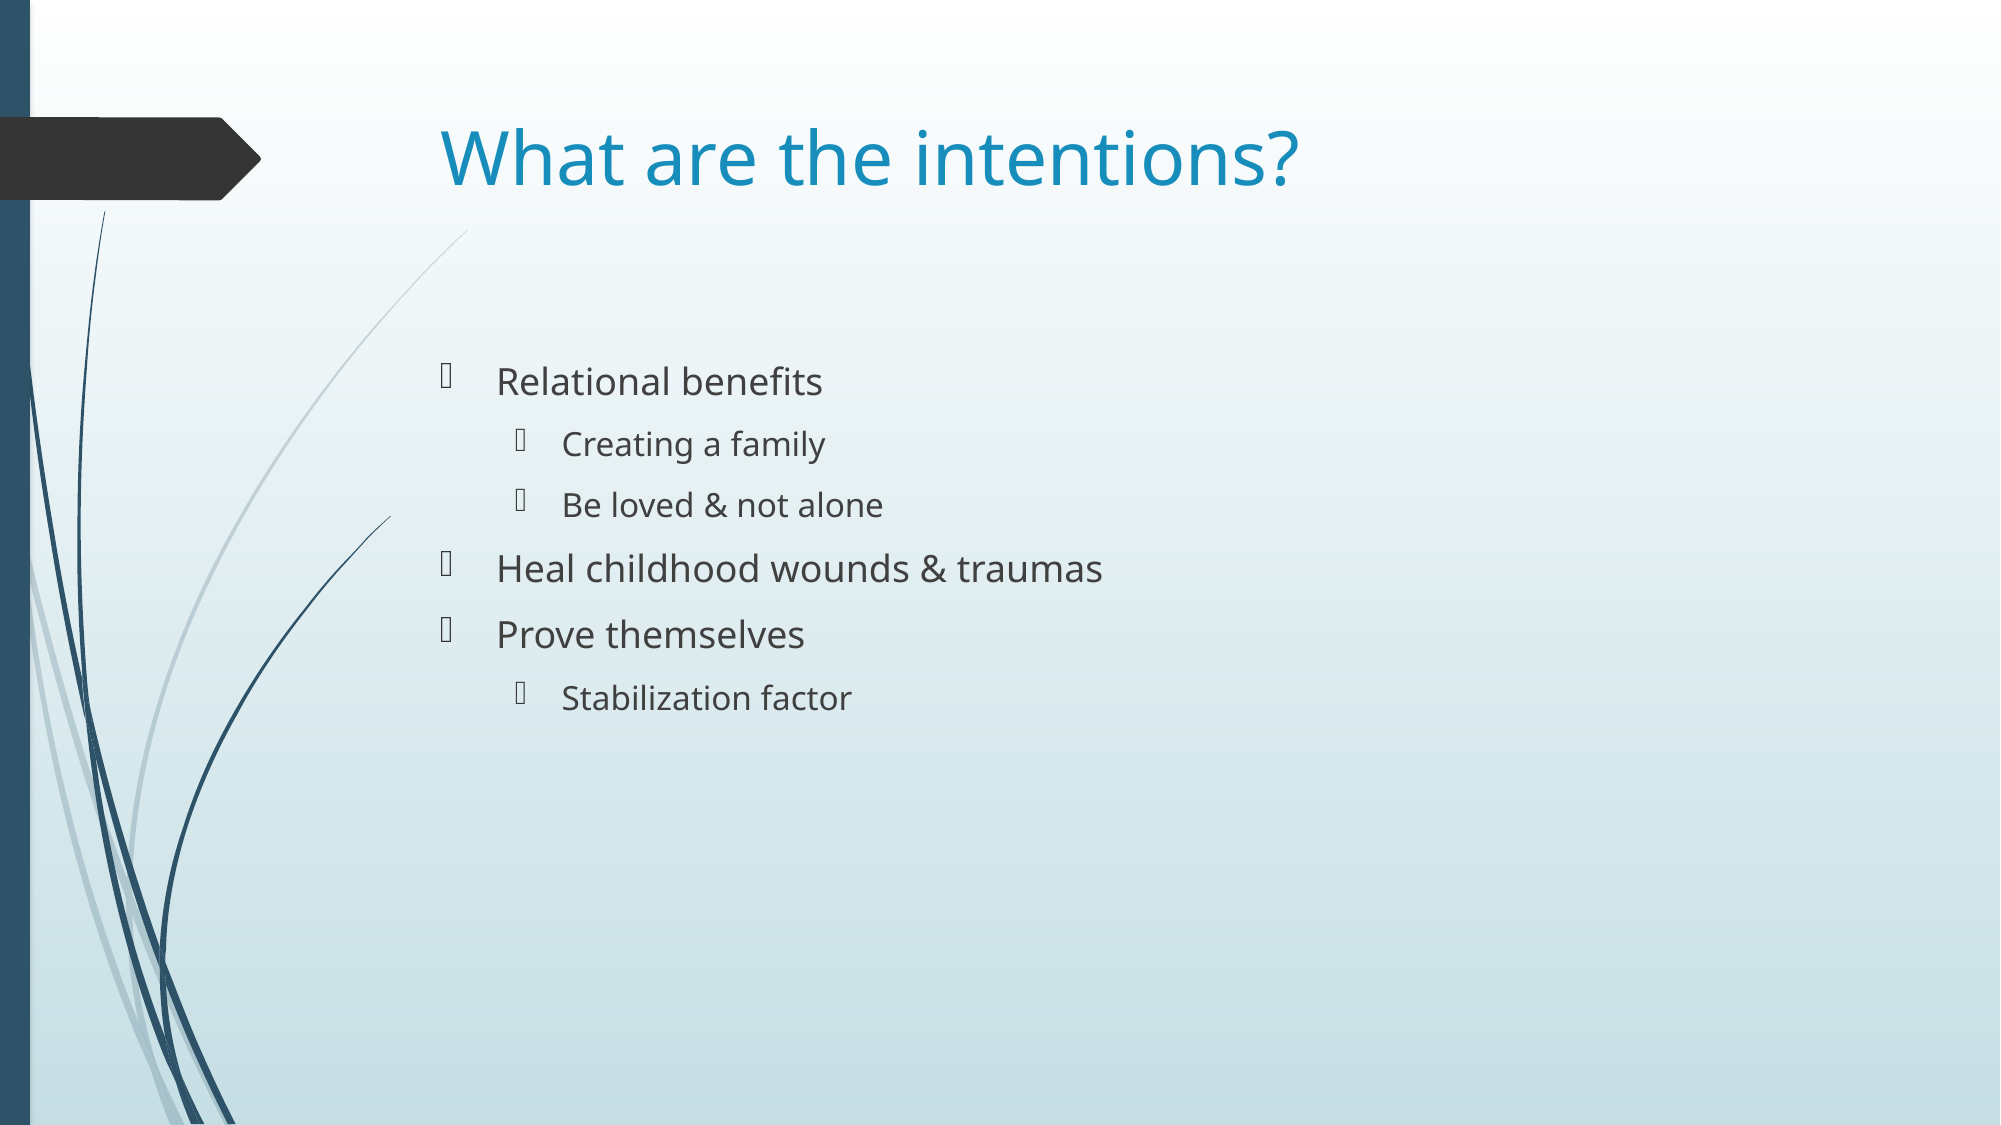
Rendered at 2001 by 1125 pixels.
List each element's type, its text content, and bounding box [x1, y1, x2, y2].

list Relational benefits Creating a family Be loved & not alone Heal childhood wounds & traumas Prove themselves Stabilization factor [424, 350, 1888, 970]
title What are the intentions? [425, 102, 1888, 313]
